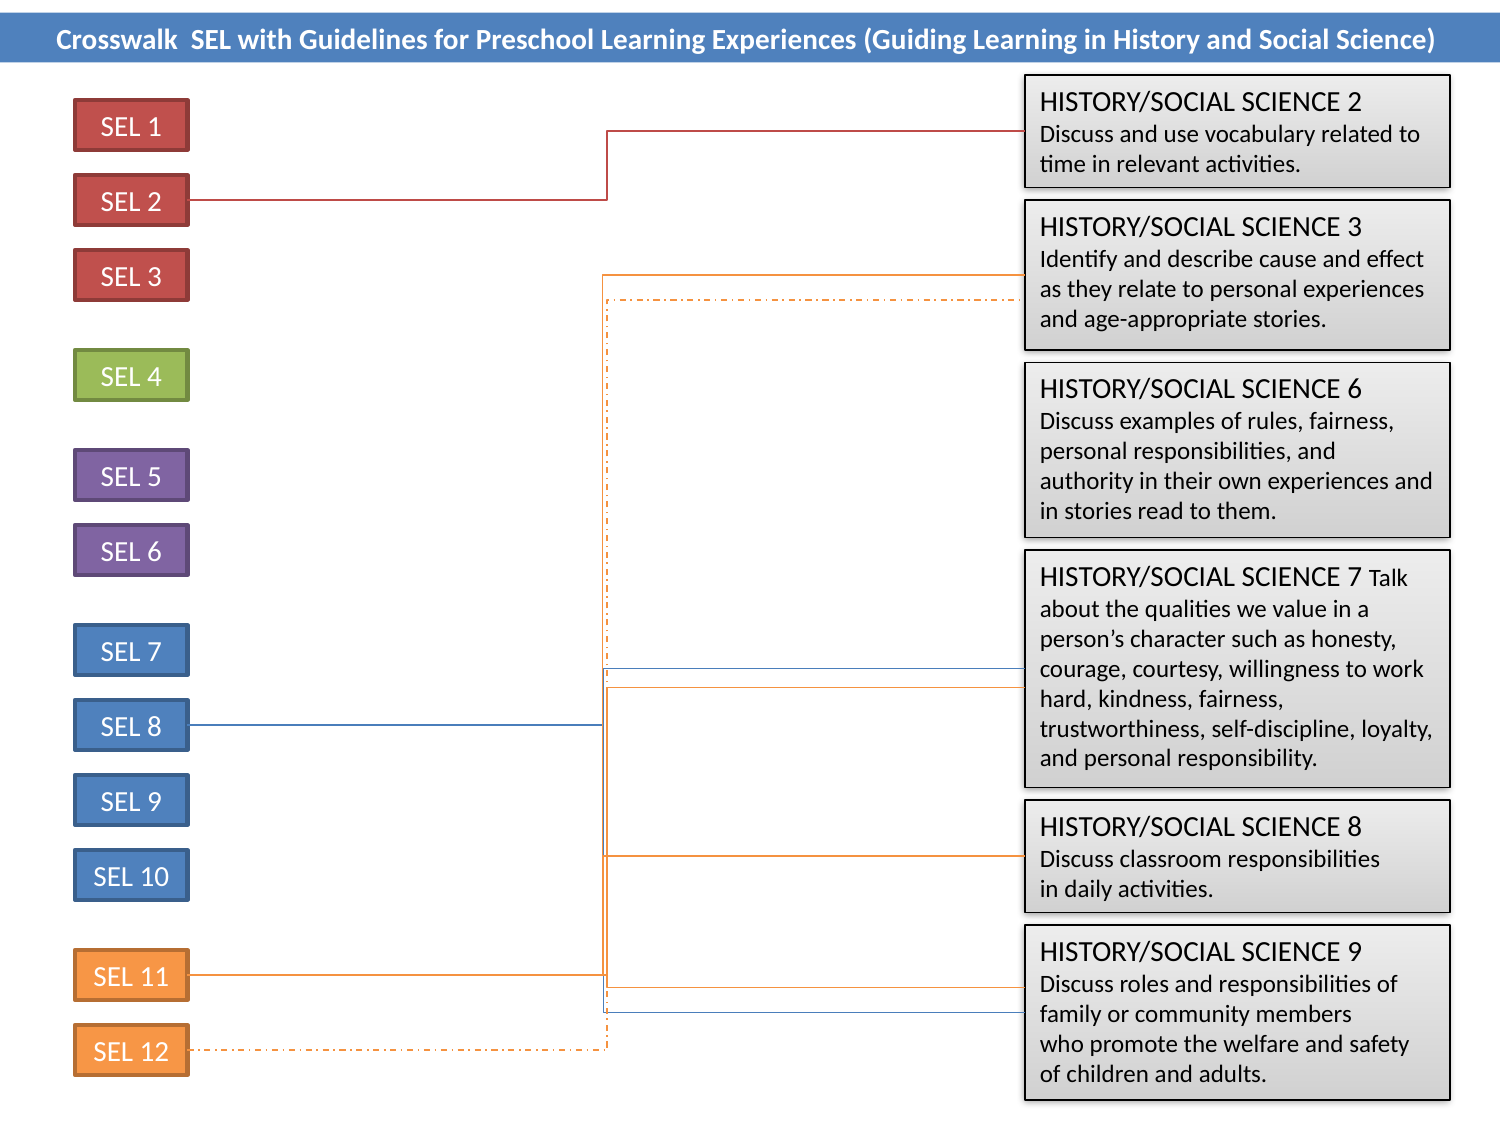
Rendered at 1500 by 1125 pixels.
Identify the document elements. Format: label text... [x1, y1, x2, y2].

text_box SEL 7 [73, 623, 181, 677]
text_box SEL 4 [73, 348, 181, 402]
text_box HISTORY/SOCIAL SCIENCE 9 Discuss roles and responsibilities of family or community members who promote the welfare and safety of children and adults. [1024, 924, 1451, 1101]
text_box SEL 2 [73, 173, 190, 227]
text_box HISTORY/SOCIAL SCIENCE 6 Discuss examples of rules, fairness, personal responsibilities, and authority in their own experiences and in stories read to them. [1030, 362, 1451, 538]
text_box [187, 299, 1026, 1051]
text_box Crosswalk SEL with Guidelines for Preschool Learning Experiences (Guiding Learning in History and Social Science) [0, 10, 1500, 65]
text_box SEL 10 [73, 848, 180, 902]
text_box HISTORY/SOCIAL SCIENCE 8 Discuss classroom responsibilities in daily activities. [1031, 799, 1451, 913]
text_box SEL 6 [73, 523, 181, 577]
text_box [187, 274, 1026, 299]
text_box HISTORY/SOCIAL SCIENCE 2 Discuss and use vocabulary related to time in relevant activities. [1024, 74, 1451, 188]
text_box SEL 11 [73, 948, 181, 1002]
text_box SEL 5 [73, 448, 181, 502]
text_box SEL 8 [73, 698, 180, 752]
text_box SEL 3 [73, 248, 190, 302]
text_box HISTORY/SOCIAL SCIENCE 7 Talk about the qualities we value in a person’s character such as honesty, courage, courtesy, willingness to work hard, kindness, fairness, trustworthiness, self-discipline, loyalty, and personal responsibility. [1030, 549, 1451, 788]
text_box SEL 12 [73, 1023, 190, 1077]
text_box HISTORY/SOCIAL SCIENCE 3 Identify and describe cause and effect as they relate to personal experiences and age-appropriate stories. [1024, 199, 1451, 351]
text_box SEL 1 [73, 98, 190, 152]
text_box SEL 9 [73, 773, 180, 827]
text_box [187, 130, 1026, 201]
